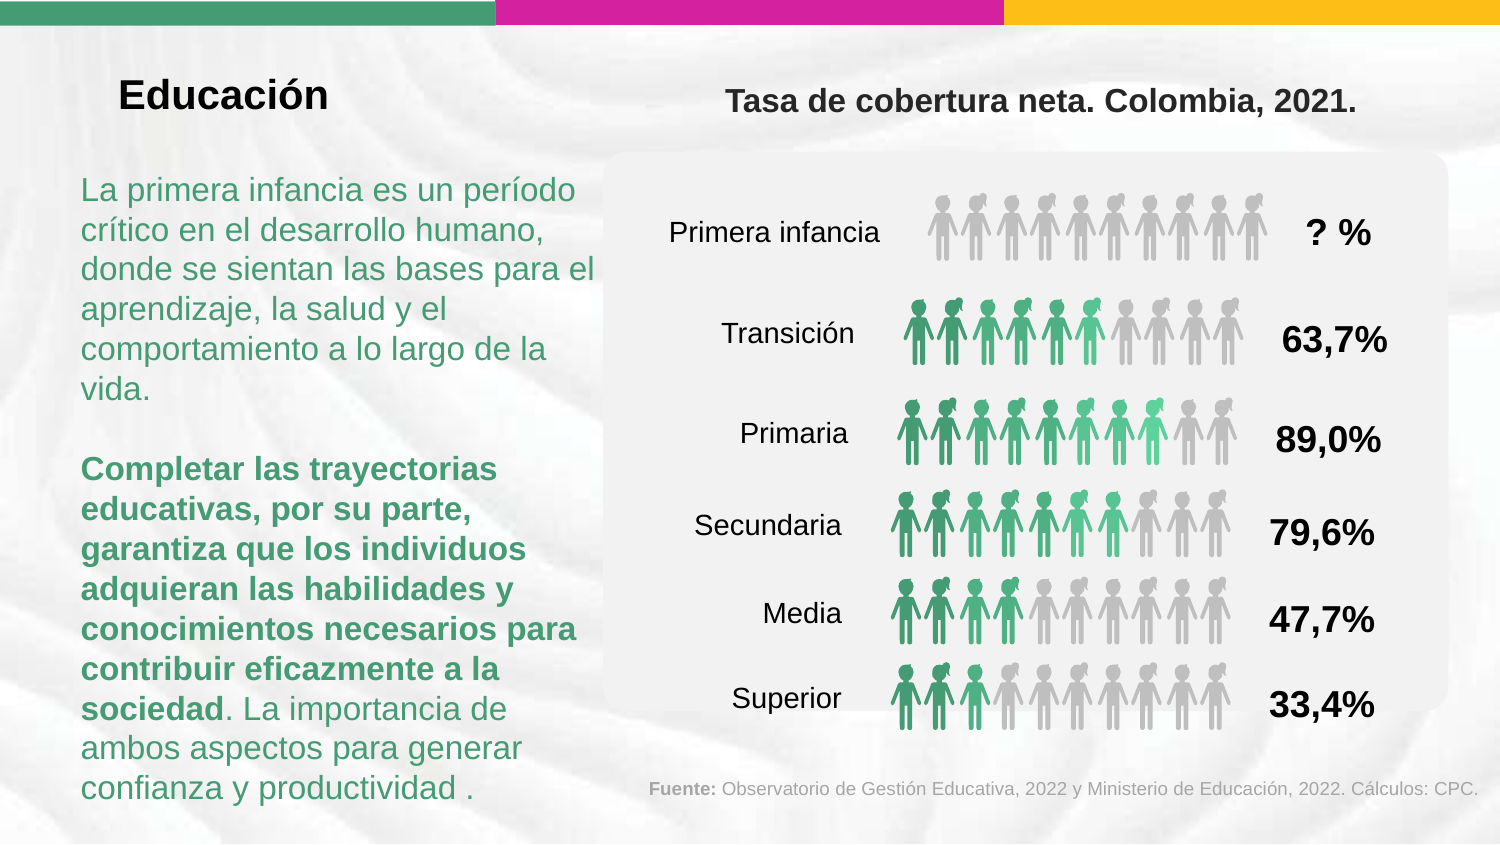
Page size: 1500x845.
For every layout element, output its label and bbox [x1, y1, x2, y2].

picture [0, 27, 1500, 844]
text_box [675, 576, 1473, 645]
text_box [688, 297, 1485, 366]
text_box [653, 192, 1500, 262]
text_box [675, 661, 1473, 731]
text_box [0, 0, 1500, 27]
text_box [681, 397, 1479, 466]
text_box [675, 489, 1473, 558]
